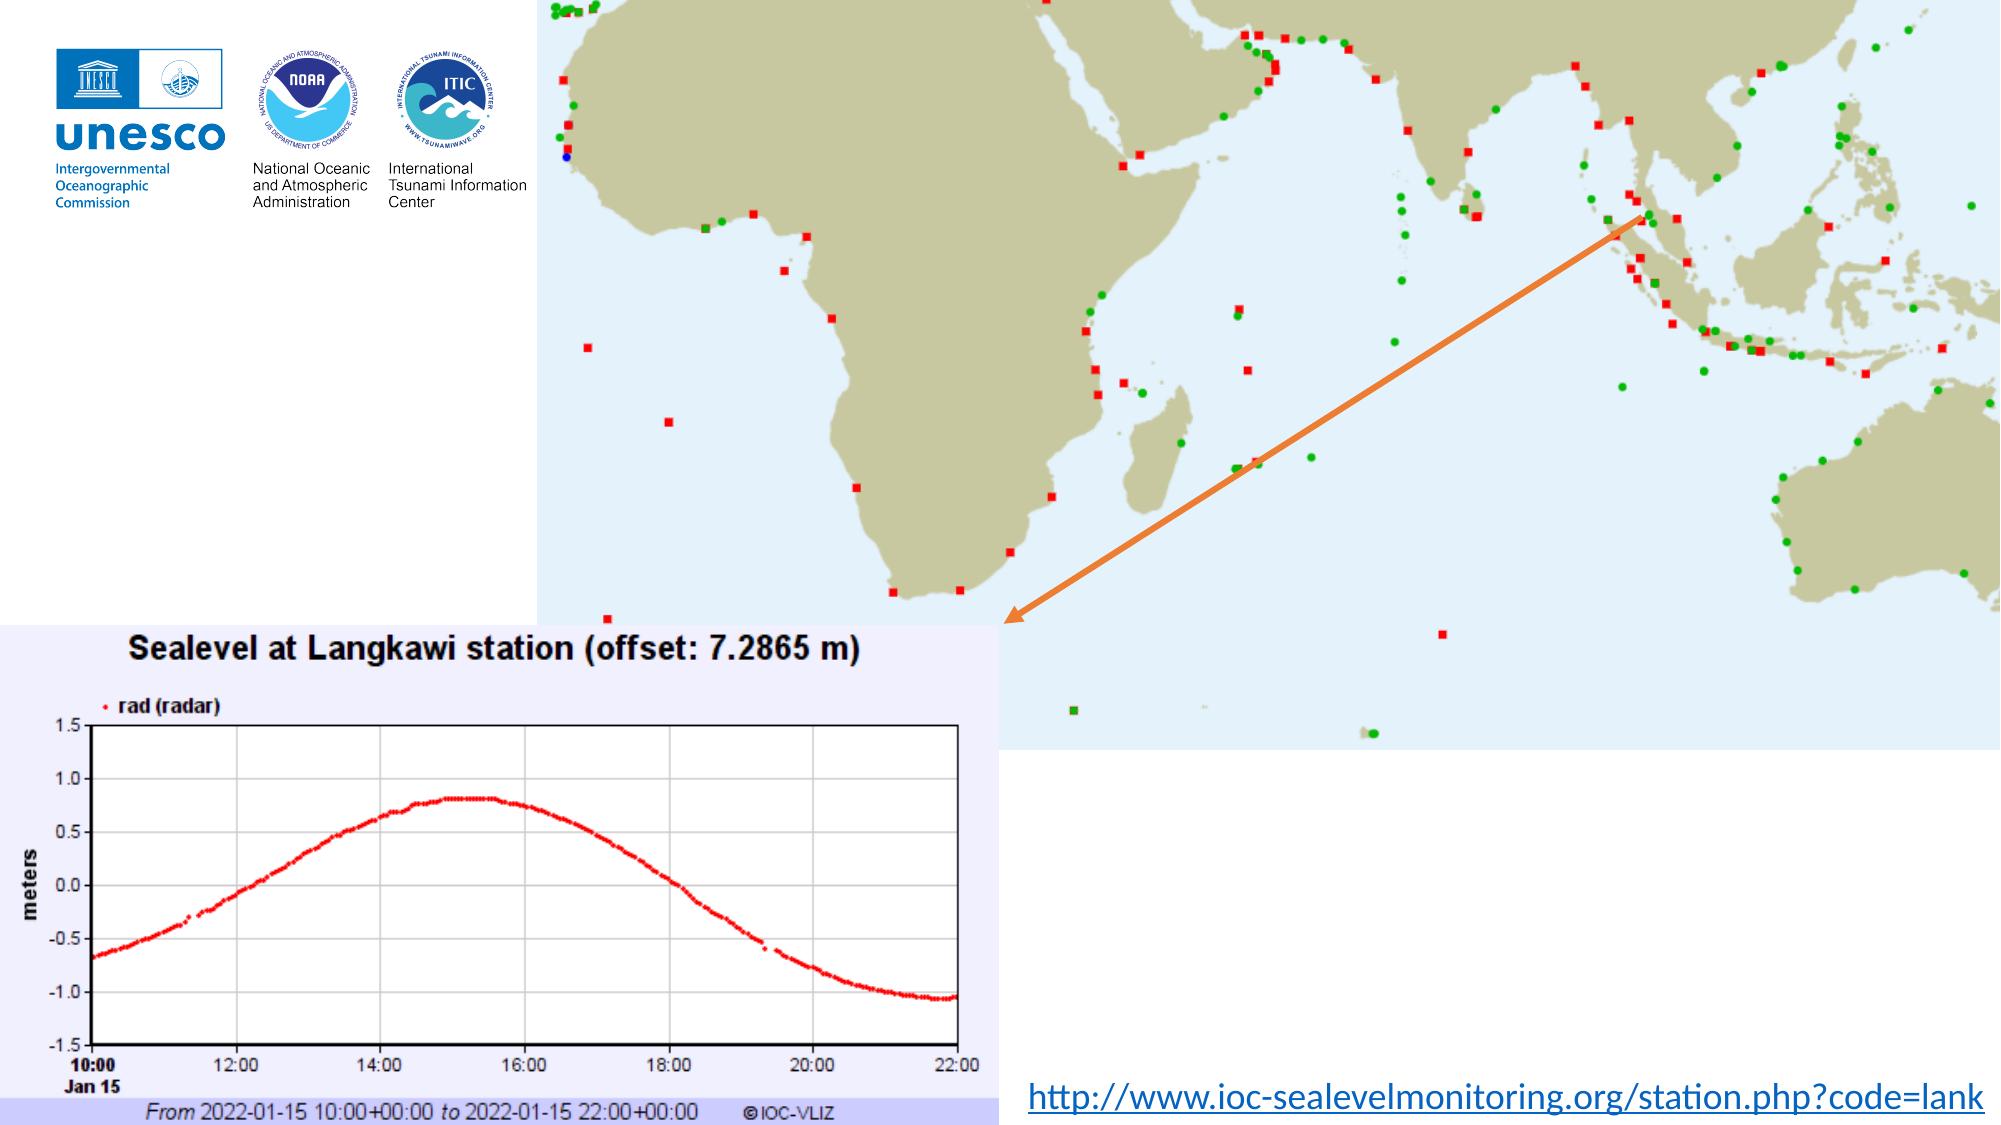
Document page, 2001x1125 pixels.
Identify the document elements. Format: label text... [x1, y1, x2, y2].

picture [0, 0, 2000, 1125]
text_box http://www.ioc-sealevelmonitoring.org/station.php?code=lank [999, 1064, 2000, 1125]
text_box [1003, 217, 1643, 624]
picture [43, 35, 527, 221]
